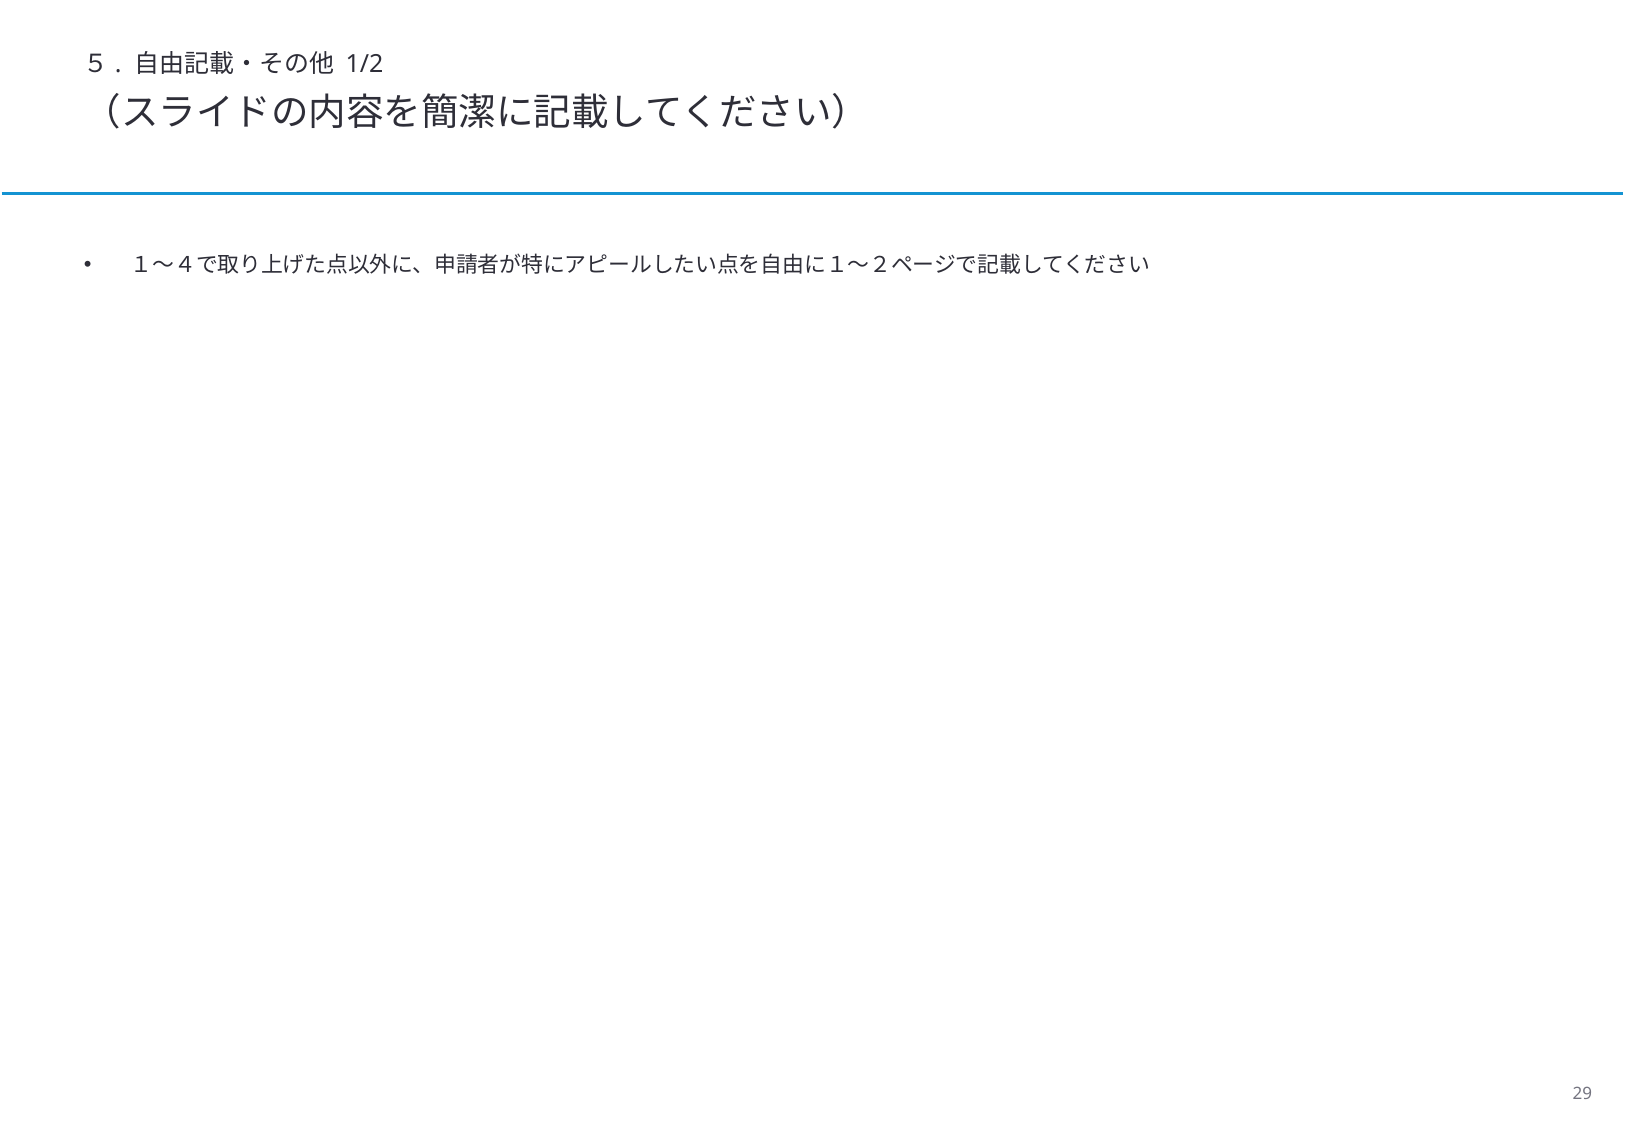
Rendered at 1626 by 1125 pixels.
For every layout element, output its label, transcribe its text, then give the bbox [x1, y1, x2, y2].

list ５. 自由記載・その他 1/2 [84, 40, 1543, 82]
list （スライドの内容を簡潔に記載してください） [84, 83, 1543, 183]
list １～４で取り上げた点以外に、申請者が特にアピールしたい点を自由に１～２ページで記載してください [84, 243, 1543, 1065]
